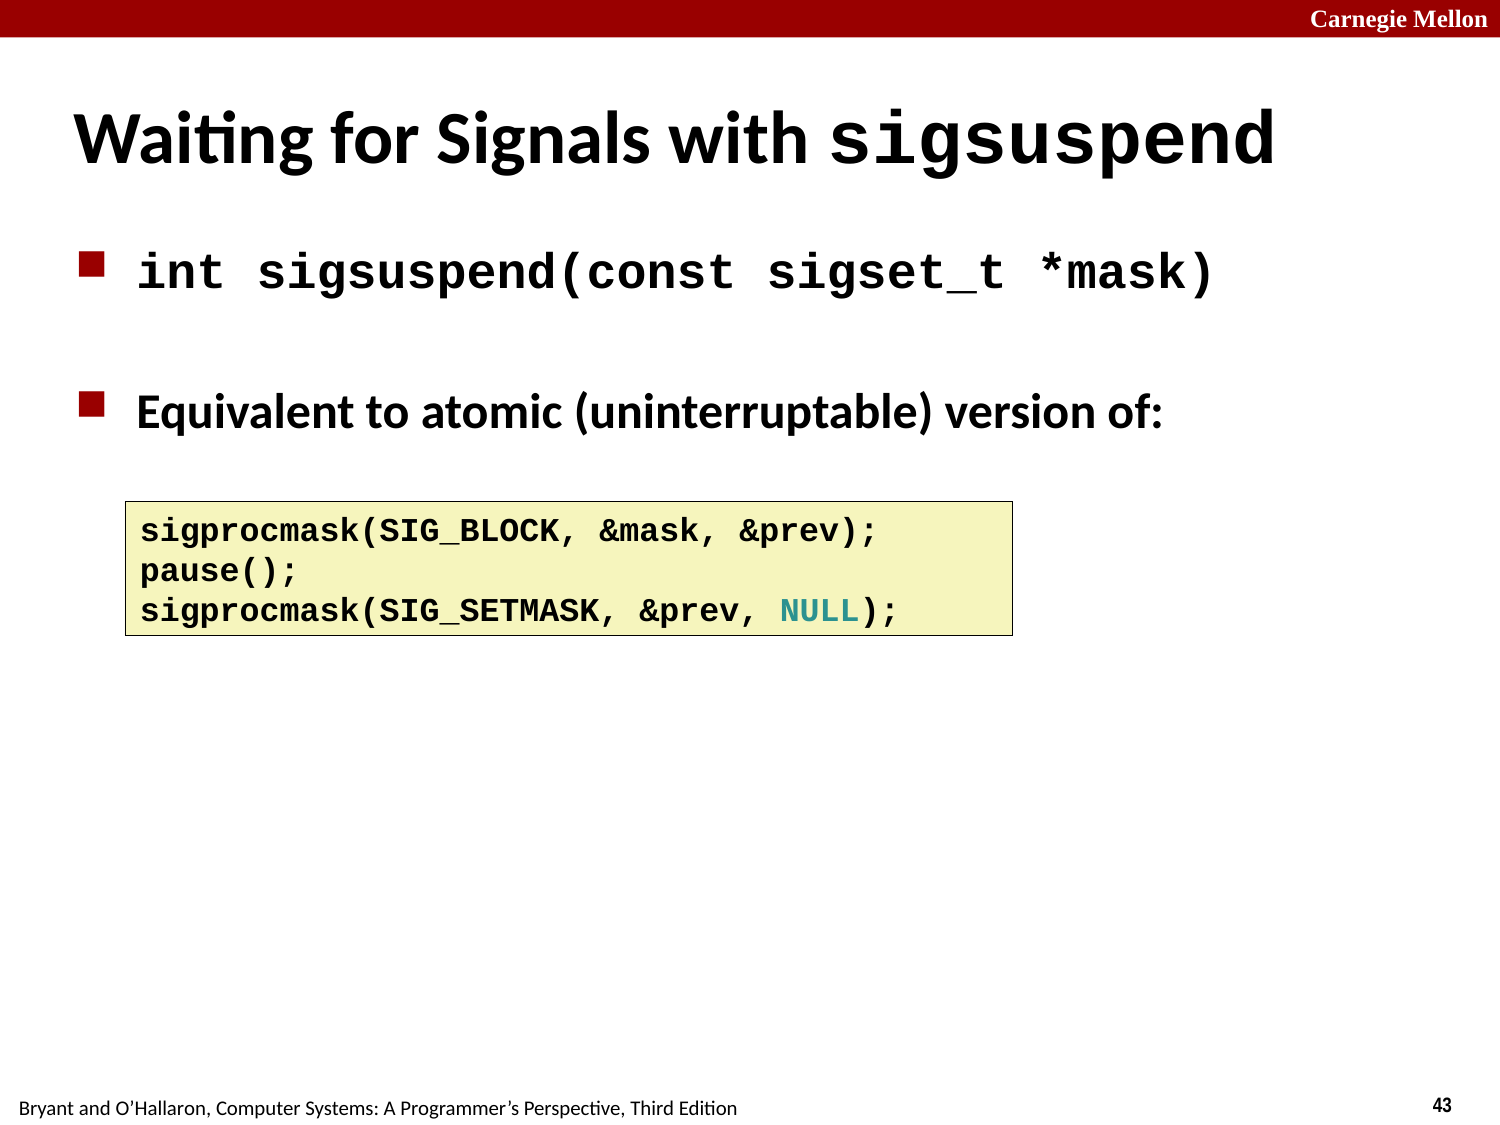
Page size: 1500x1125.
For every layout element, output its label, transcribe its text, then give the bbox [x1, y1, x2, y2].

list int sigsuspend(const sigset_t *mask) Equivalent to atomic (uninterruptable) version of: [64, 230, 1361, 313]
title Waiting for Signals with sigsuspend [58, 71, 1451, 197]
text_box sigprocmask(SIG_BLOCK, &mask, &prev); pause(); sigprocmask(SIG_SETMASK, &prev, NULL); [124, 501, 1013, 636]
